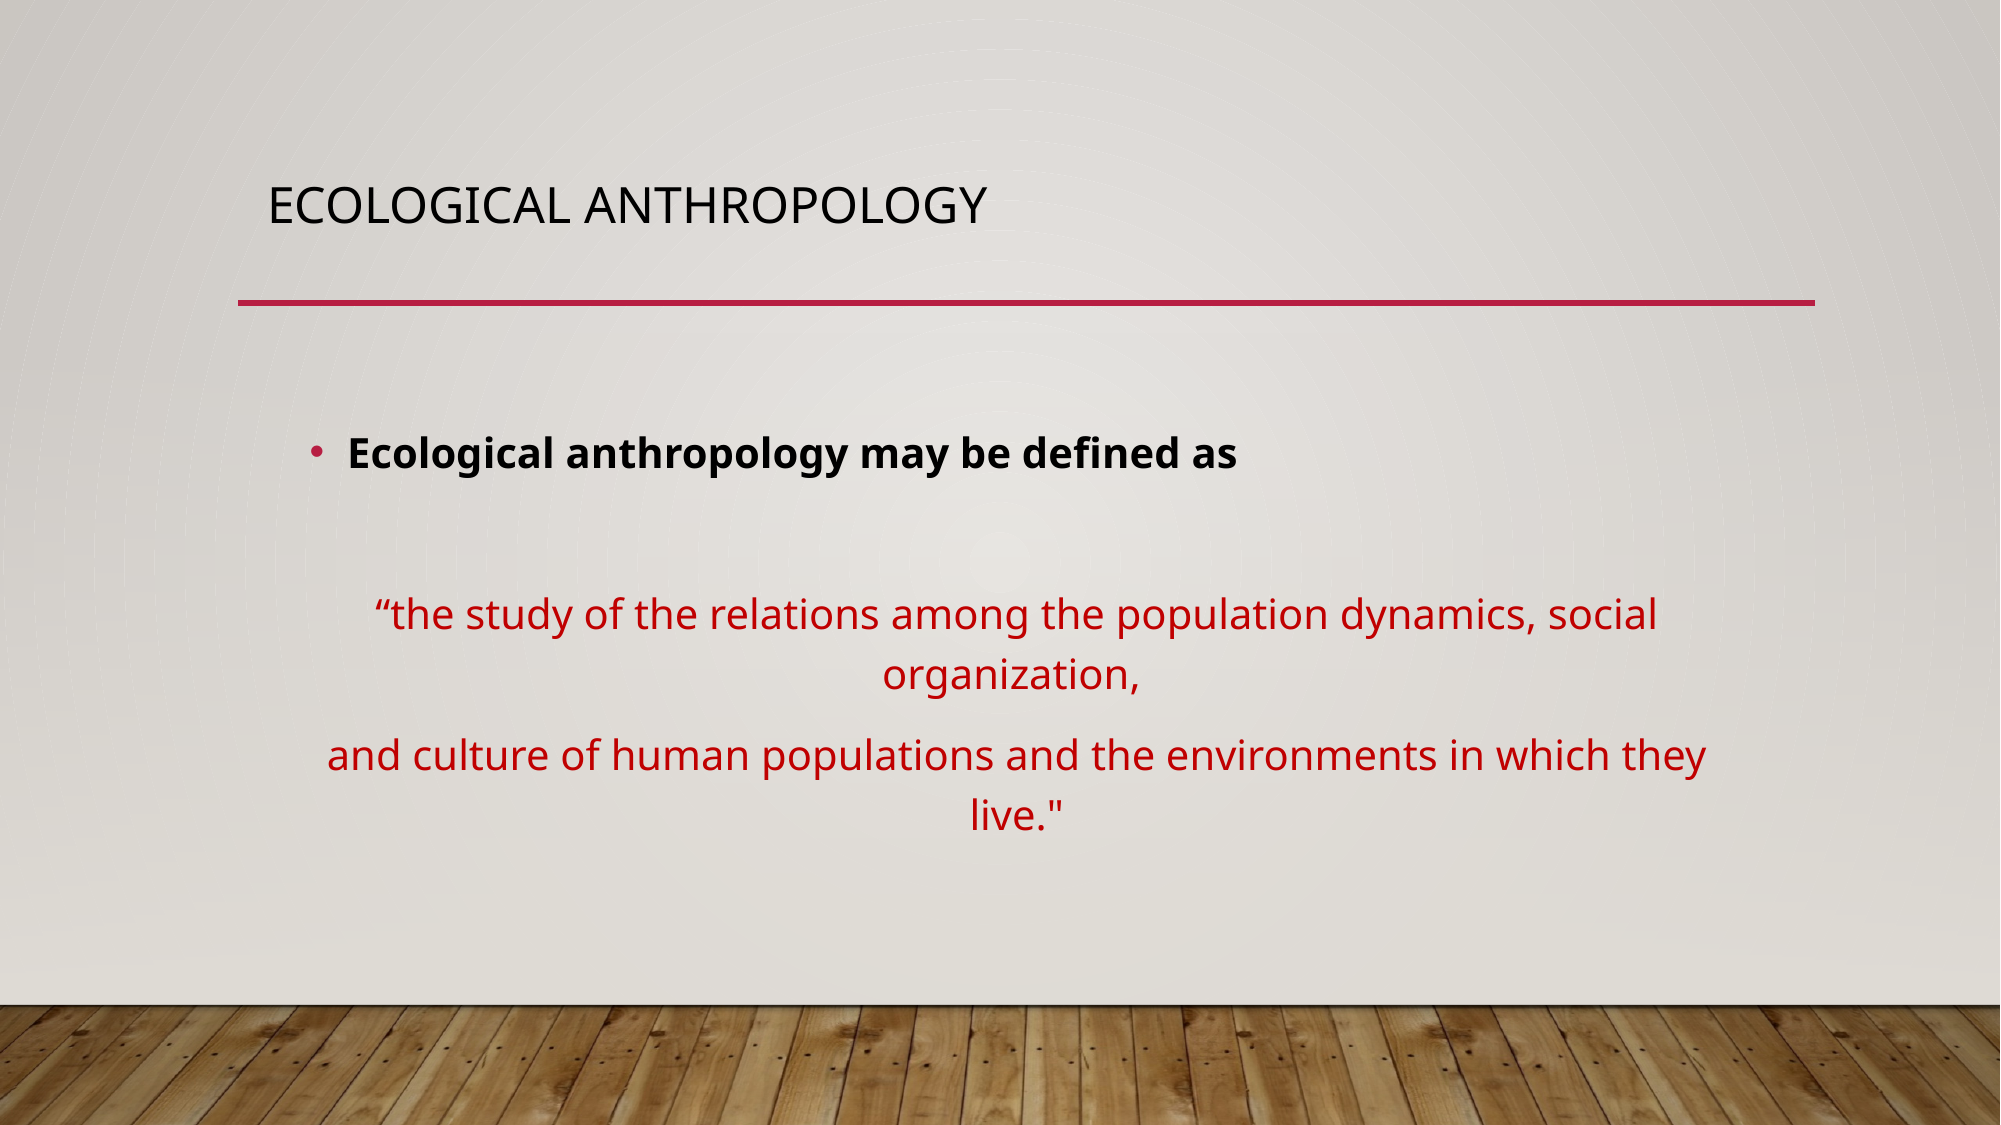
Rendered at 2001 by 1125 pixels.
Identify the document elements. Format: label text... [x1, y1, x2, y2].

list Ecological anthropology may be defined as “the study of the relations among the population dynamics, social organization, and culture of human populations and the environments in which they live." [294, 408, 1740, 998]
picture [0, 1005, 2000, 1125]
title Ecological anthropology [252, 172, 1805, 317]
